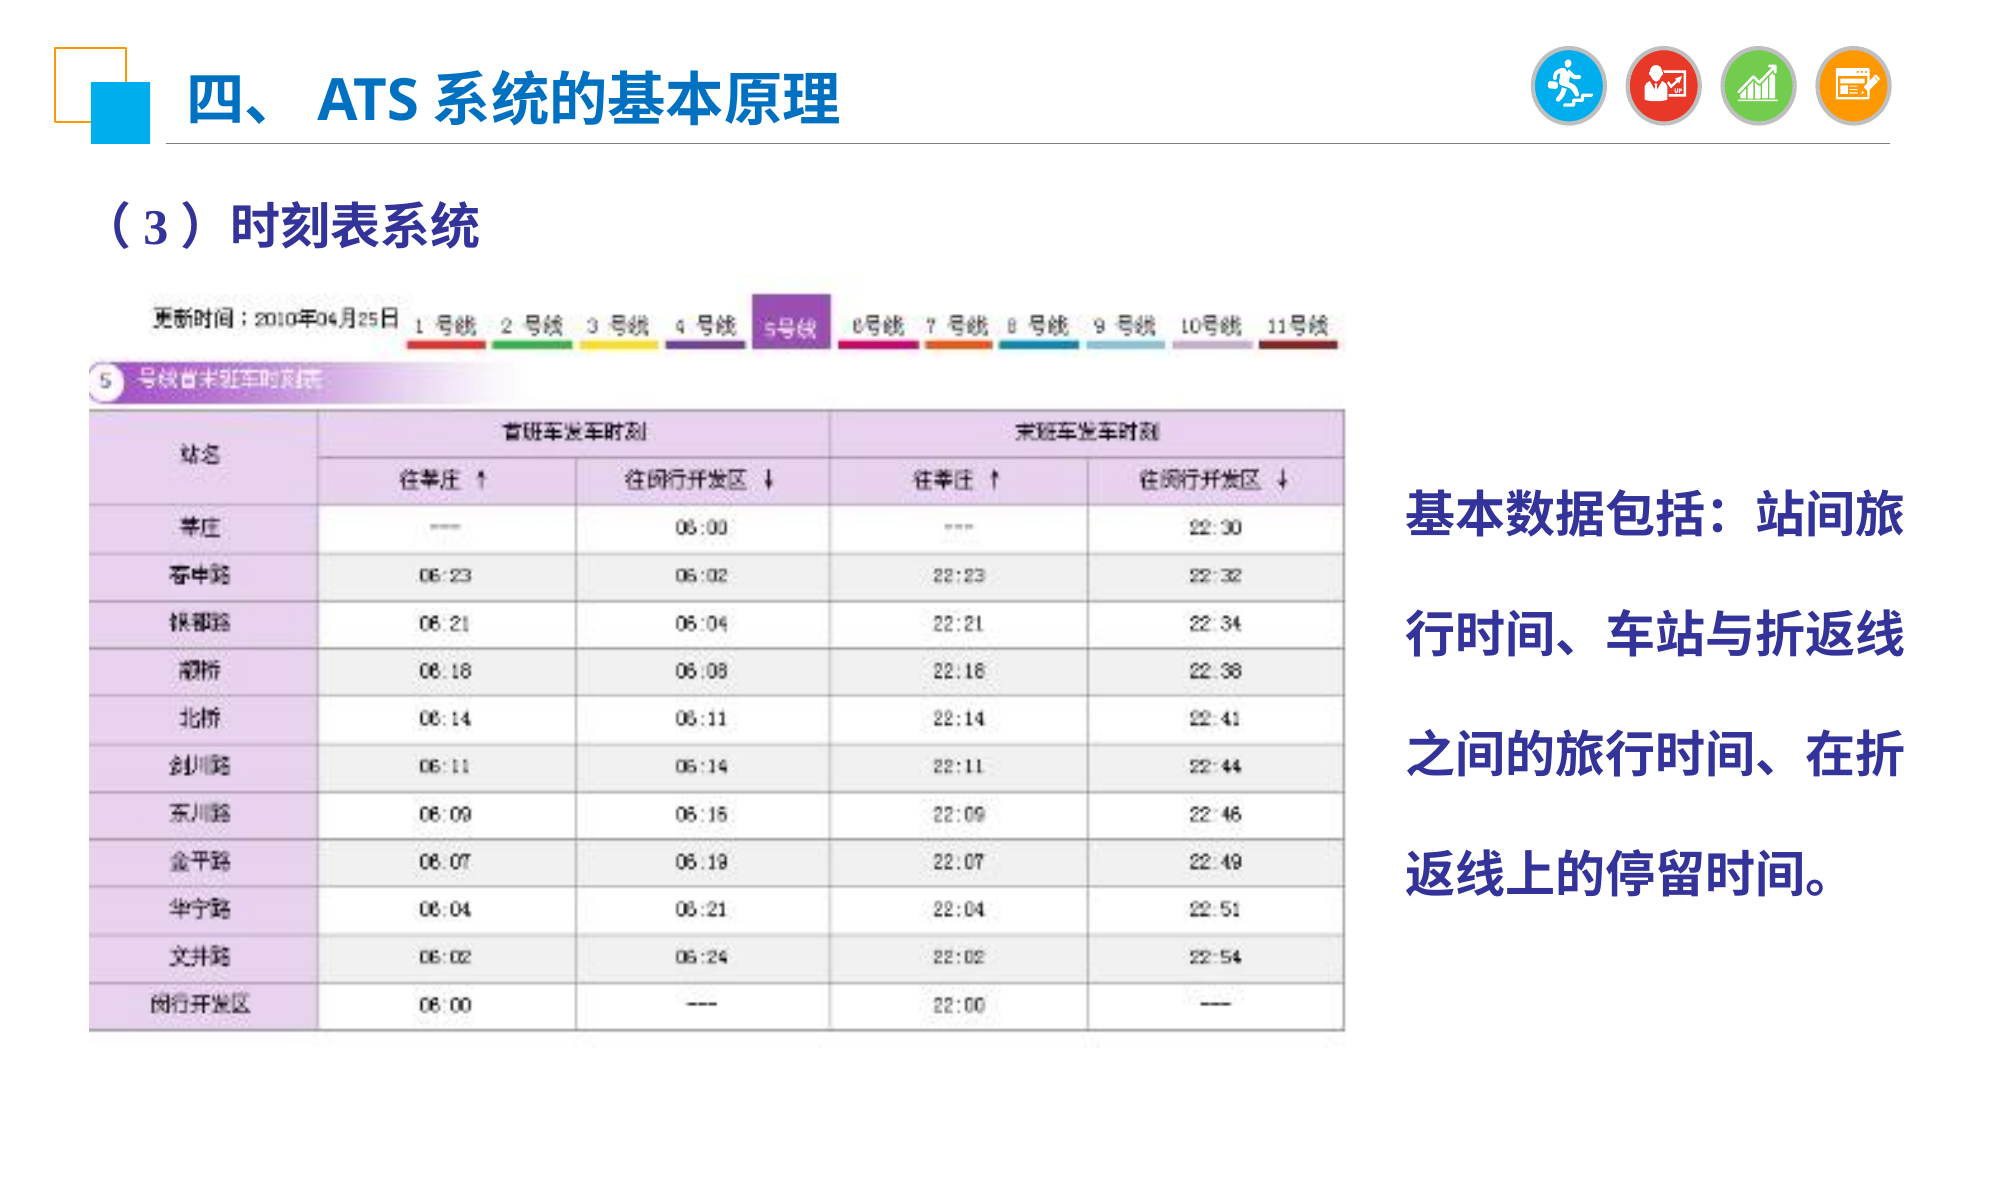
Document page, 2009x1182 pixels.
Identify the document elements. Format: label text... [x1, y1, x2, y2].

text_box 基本数据包括：站间旅行时间、车站与折返线之间的旅行时间、在折返线上的停留时间。 [1390, 414, 1930, 910]
text_box （3）时刻表系统 [66, 186, 1426, 262]
text_box 四、ATS系统的基本原理 [166, 51, 862, 142]
picture [89, 273, 1357, 1048]
